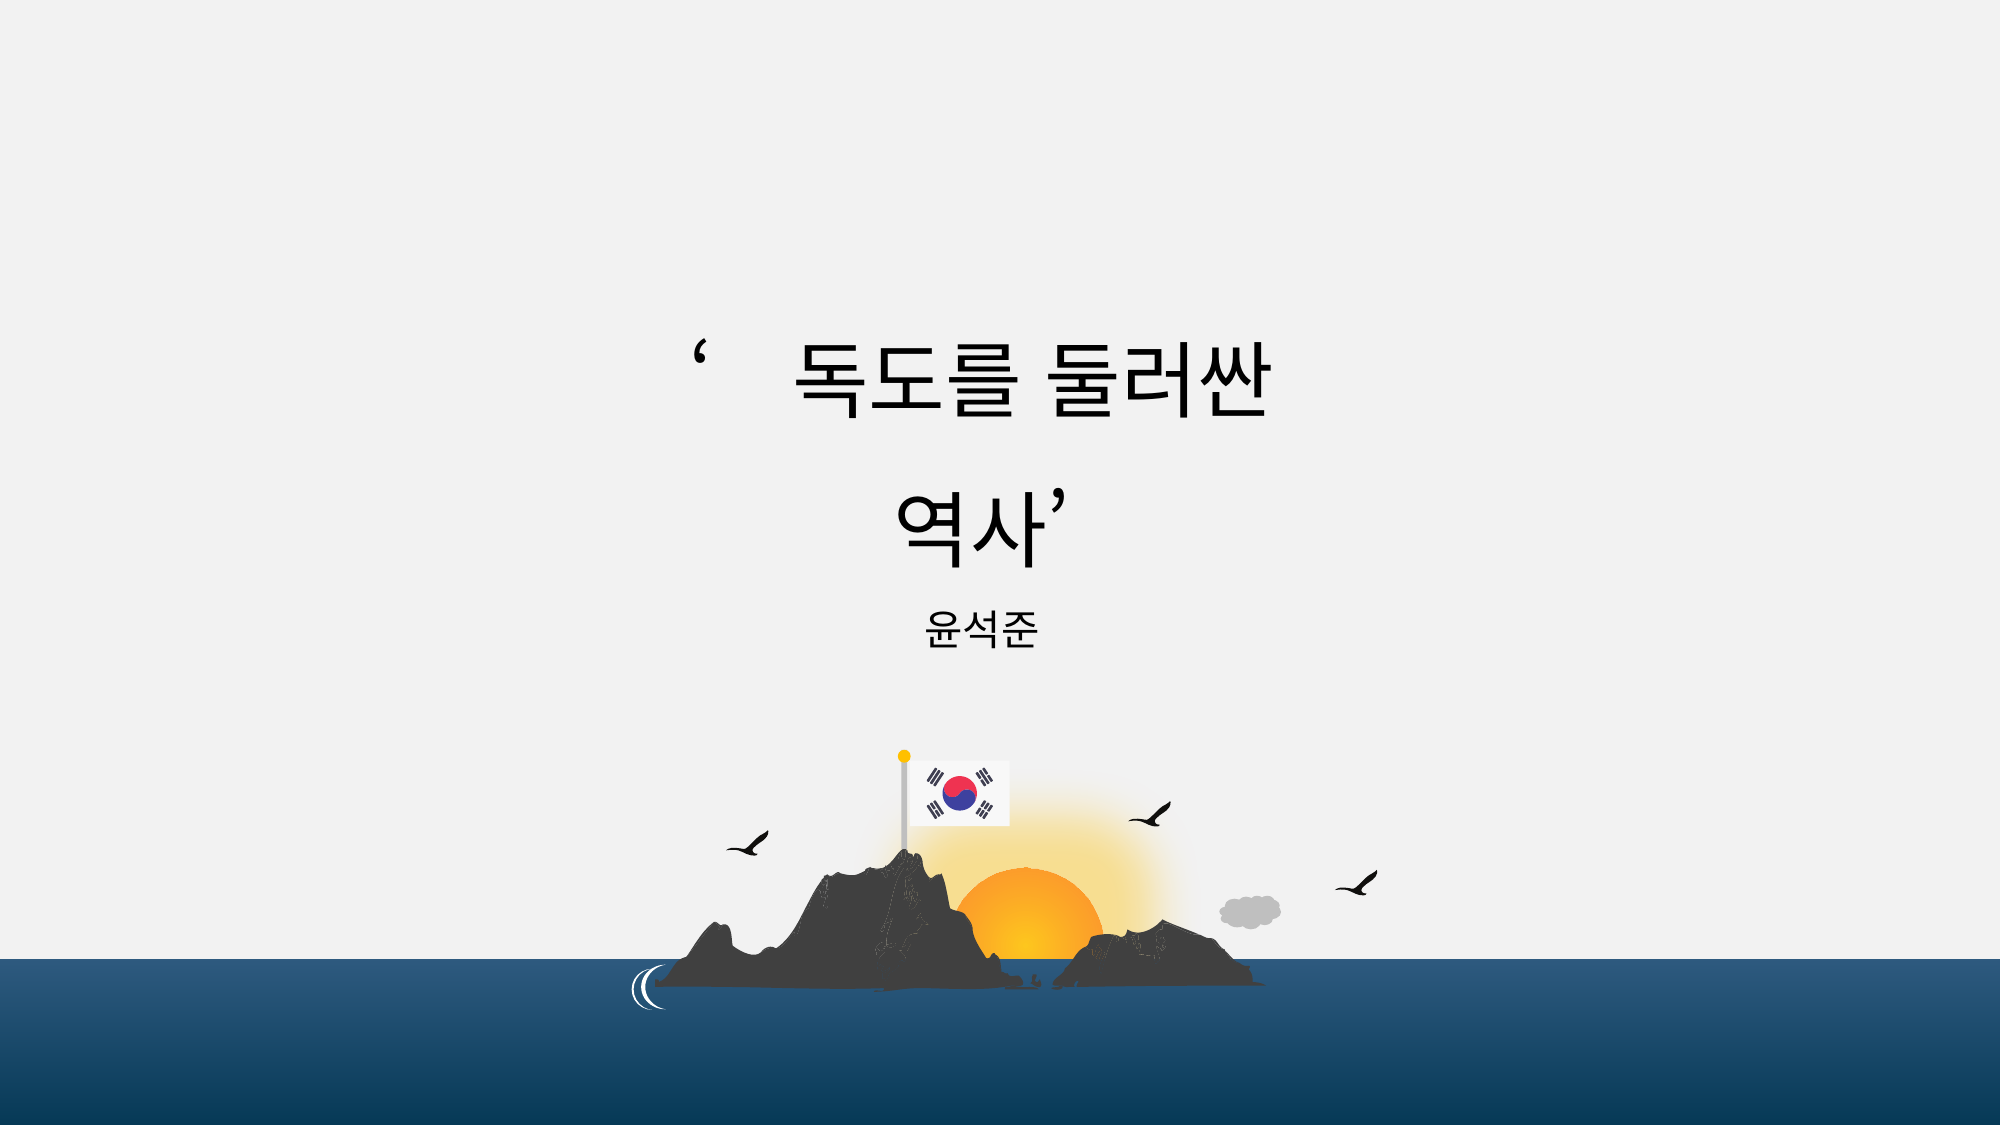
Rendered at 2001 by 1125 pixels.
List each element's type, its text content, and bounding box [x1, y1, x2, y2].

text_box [631, 749, 1378, 1010]
text_box [0, 958, 2000, 1125]
text_box ‘독도를 둘러싼 역사’ 윤석준 [645, 271, 1319, 661]
